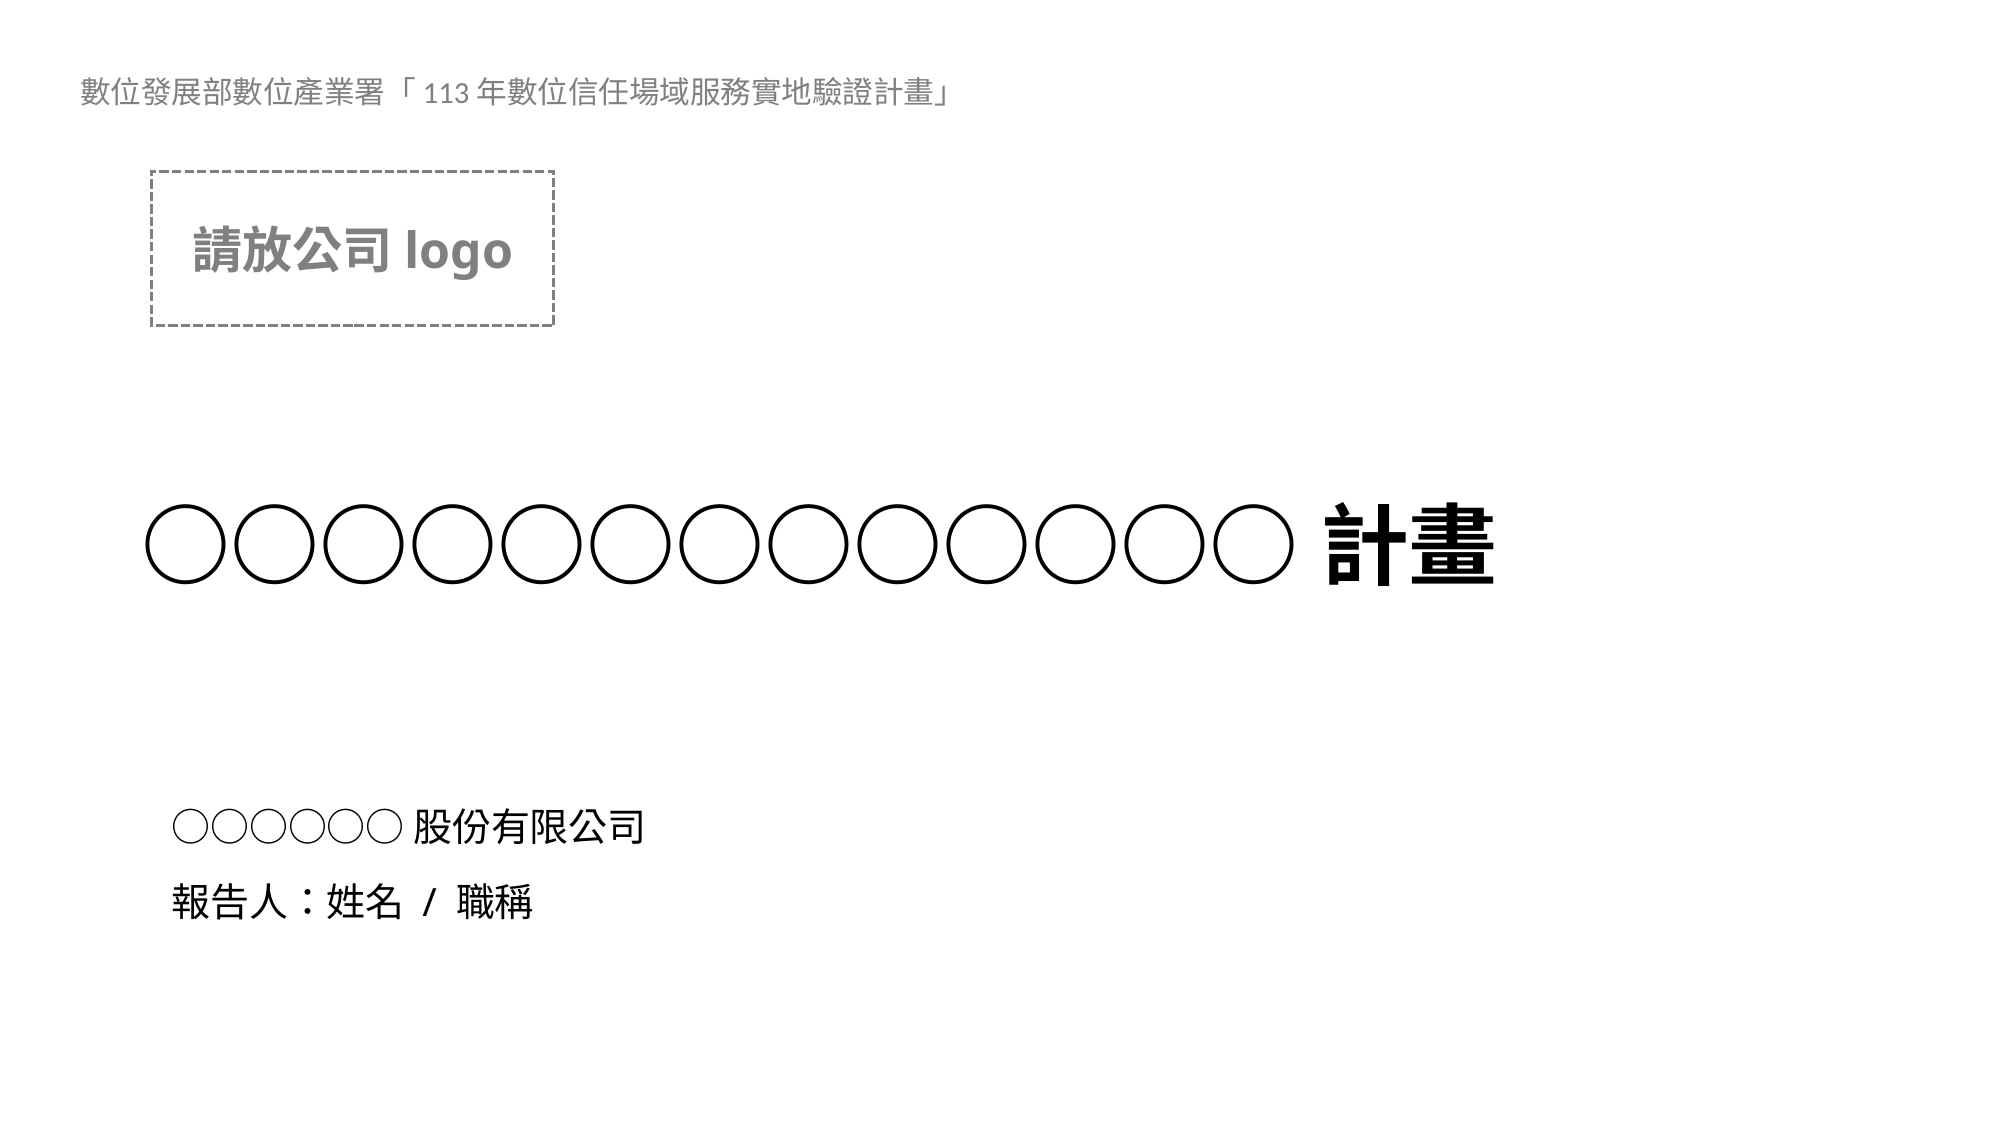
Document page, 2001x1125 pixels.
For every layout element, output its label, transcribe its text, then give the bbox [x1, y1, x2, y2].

text_box 數位發展部數位產業署「113年數位信任場域服務實地驗證計畫」 [60, 50, 1387, 137]
text_box 請放公司logo [151, 171, 554, 326]
text_box ○○○○○○○○○○○○○計畫 [121, 439, 1832, 595]
text_box ○○○○○○股份有限公司 報告人：姓名 / 職稱 [151, 729, 1335, 997]
